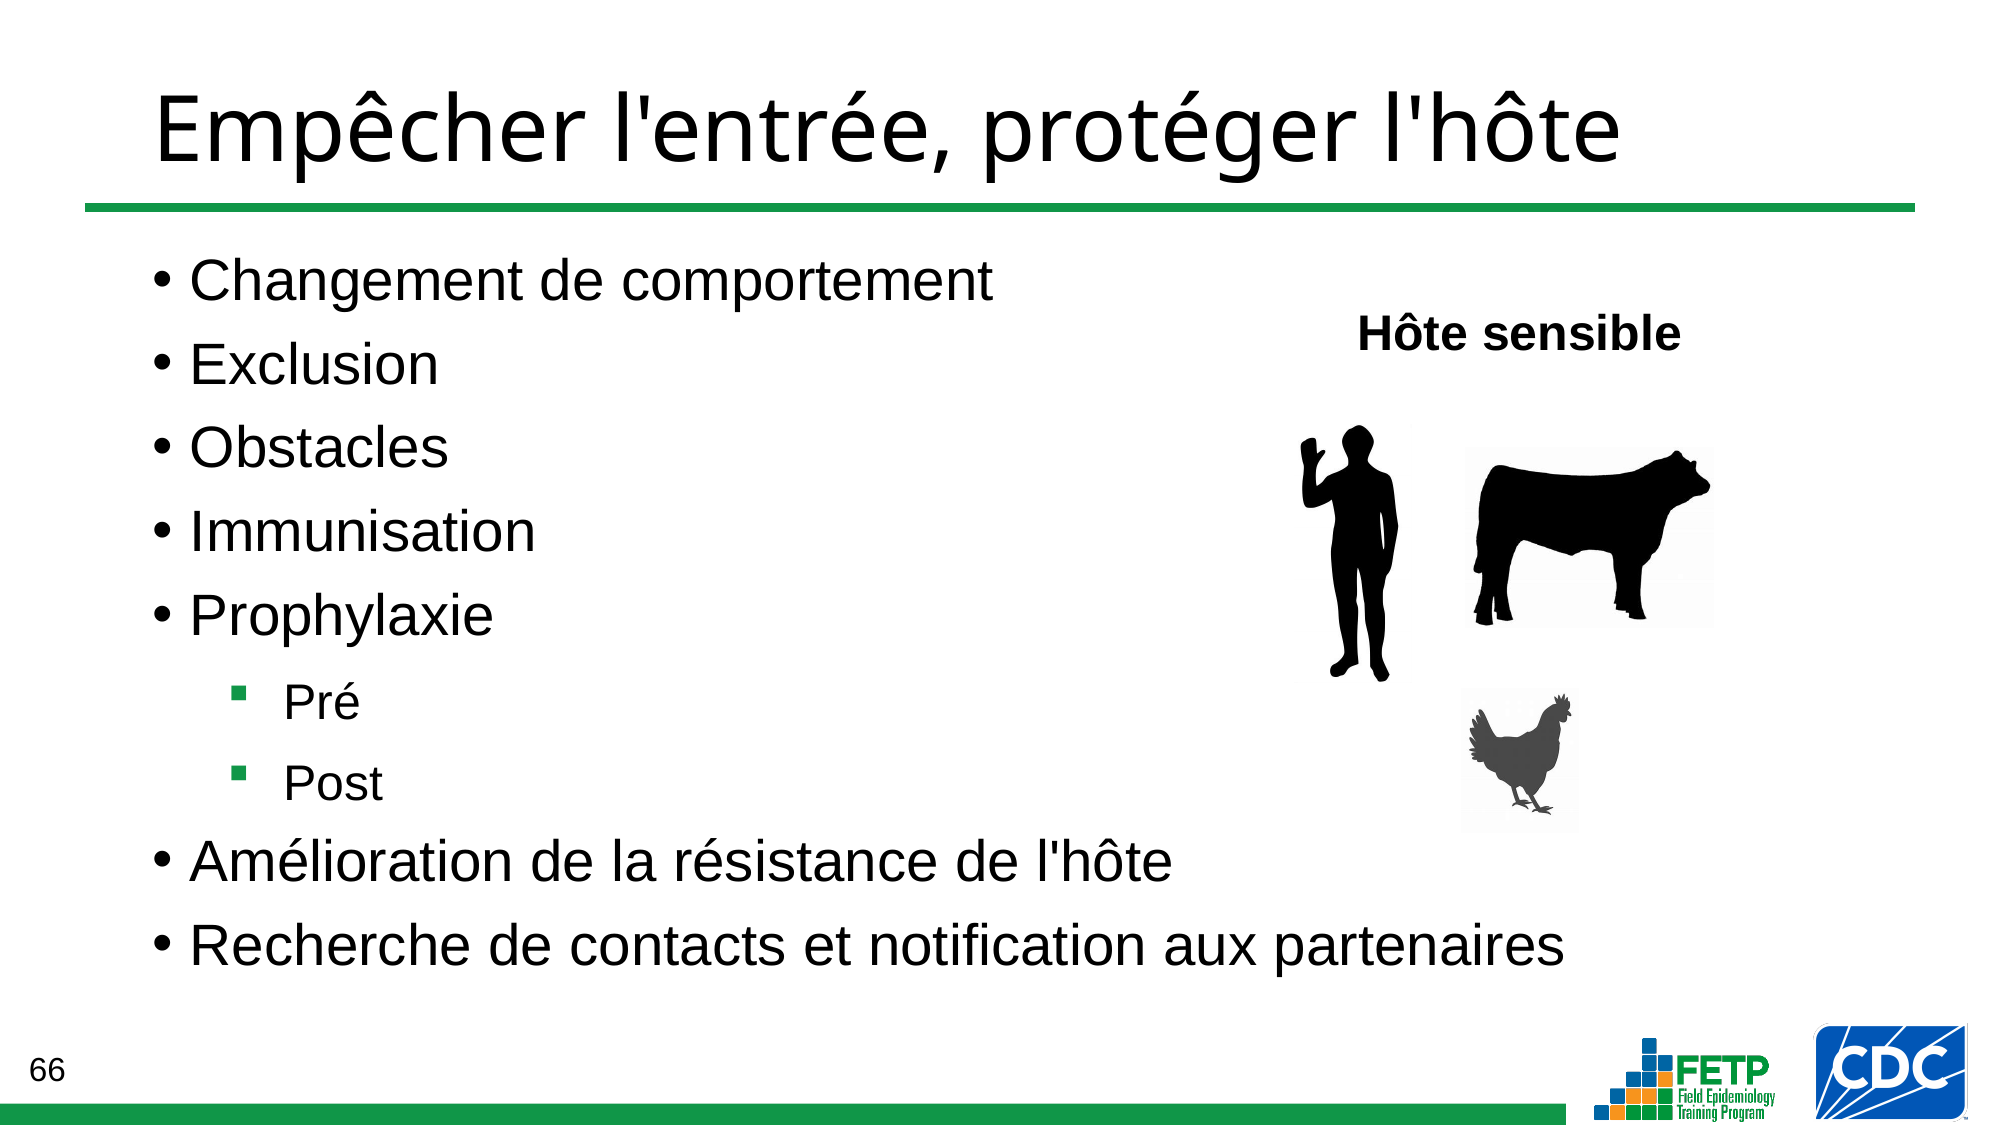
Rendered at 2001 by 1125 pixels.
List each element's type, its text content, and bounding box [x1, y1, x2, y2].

text_box Empêcher l'entrée, protéger l'hôte [137, 46, 1863, 189]
picture [1594, 1038, 1775, 1122]
list Changement de comportement Exclusion Obstacles Immunisation Prophylaxie Pré Post Amélioration de la résistance de l'hôte Recherche de contacts et notification aux partenaires [137, 242, 1863, 1004]
picture [1813, 1023, 1968, 1122]
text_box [1269, 292, 1771, 833]
